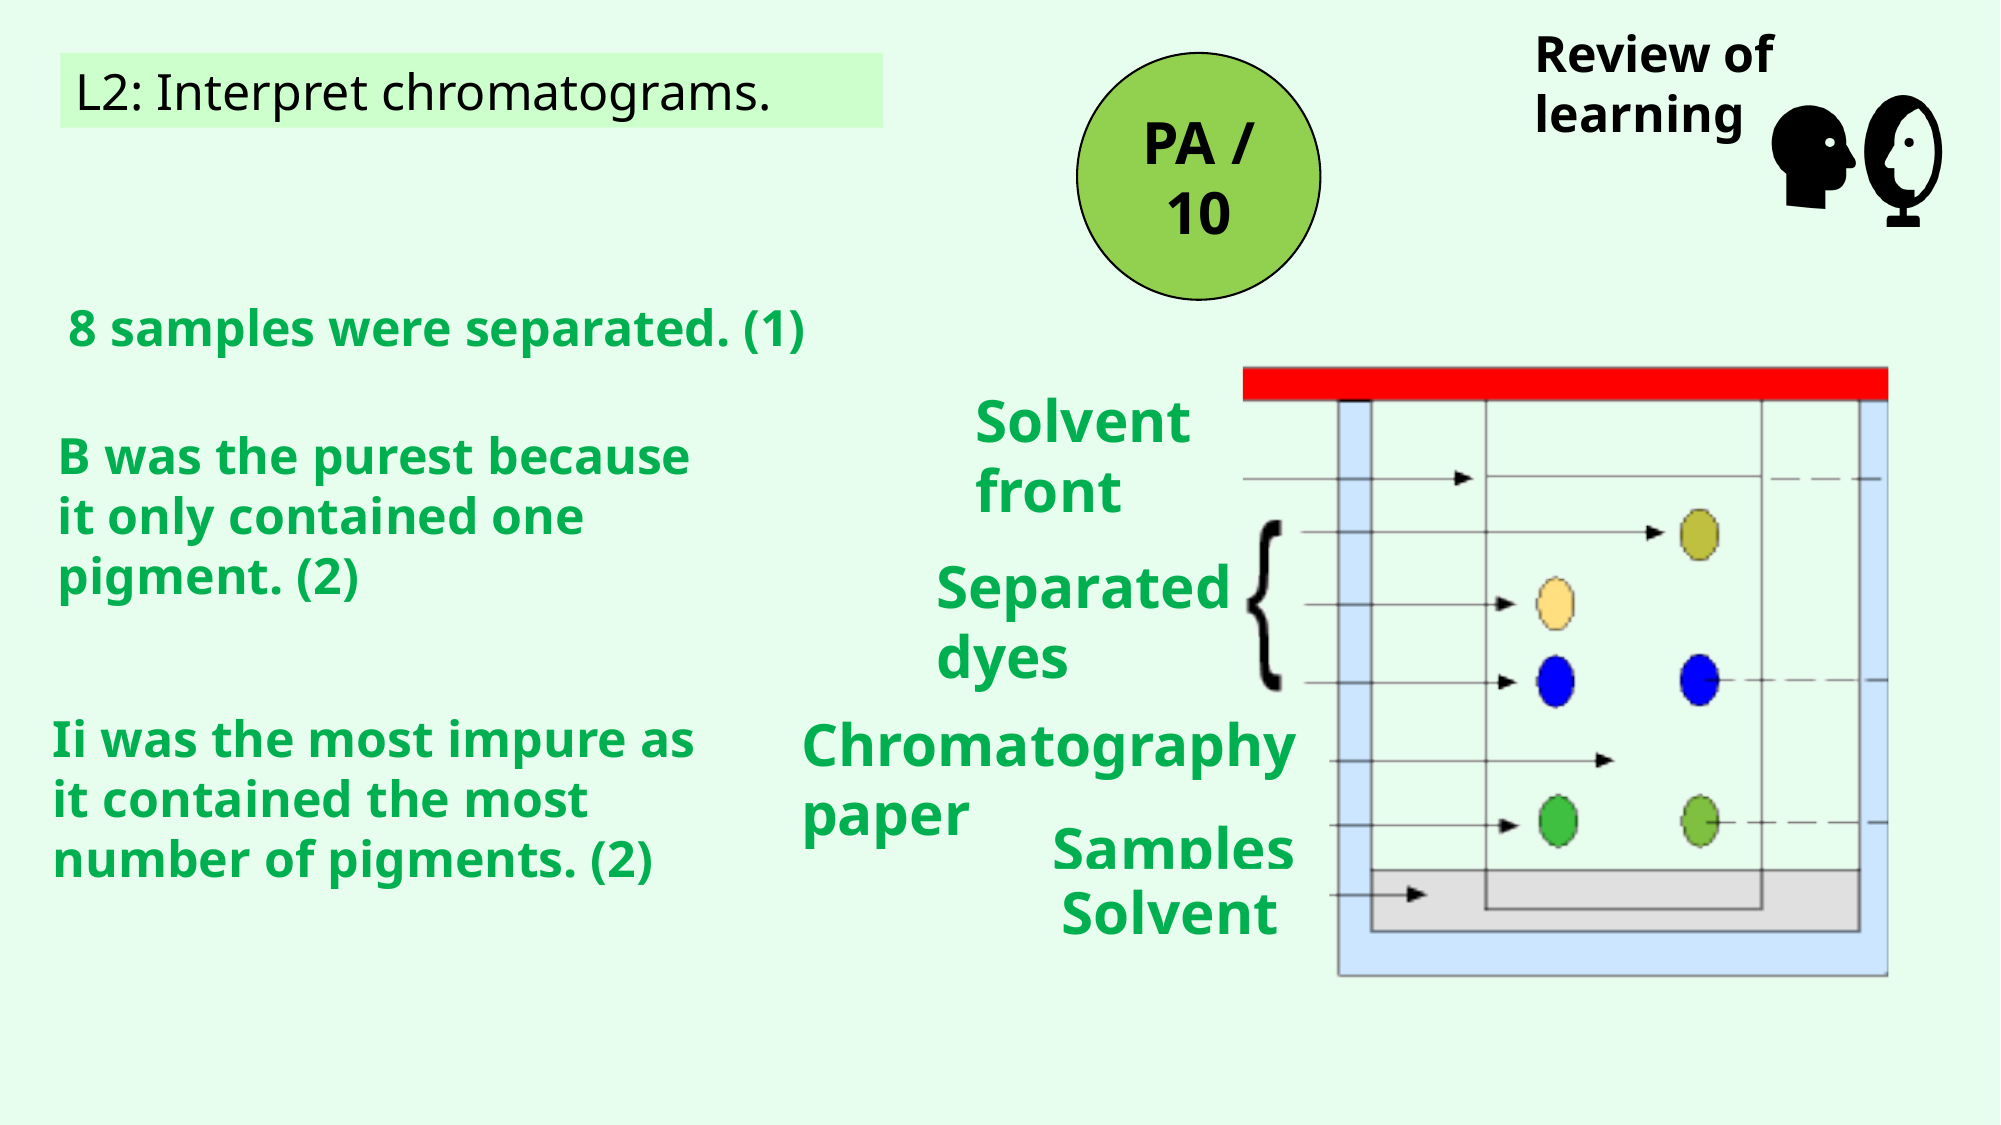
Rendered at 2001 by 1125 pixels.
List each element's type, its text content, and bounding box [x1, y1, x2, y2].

picture [1242, 364, 1889, 984]
text_box Separated dyes [921, 542, 1242, 698]
text_box Solvent [1047, 868, 1242, 954]
picture [1767, 69, 1945, 248]
text_box Samples [1038, 804, 1242, 890]
text_box Chromatography paper [786, 700, 1242, 855]
text_box 8 samples were separated. (1) [54, 288, 841, 364]
text_box Review of learning [1519, 15, 1969, 150]
text_box Ii was the most impure as it contained the most number of pigments. (2) [37, 700, 737, 955]
text_box PA /10 [1076, 51, 1322, 301]
text_box B was the purest because it only contained one pigment. (2) [43, 416, 742, 672]
text_box L2: Interpret chromatograms. [60, 52, 883, 128]
text_box Solvent front [960, 376, 1242, 532]
